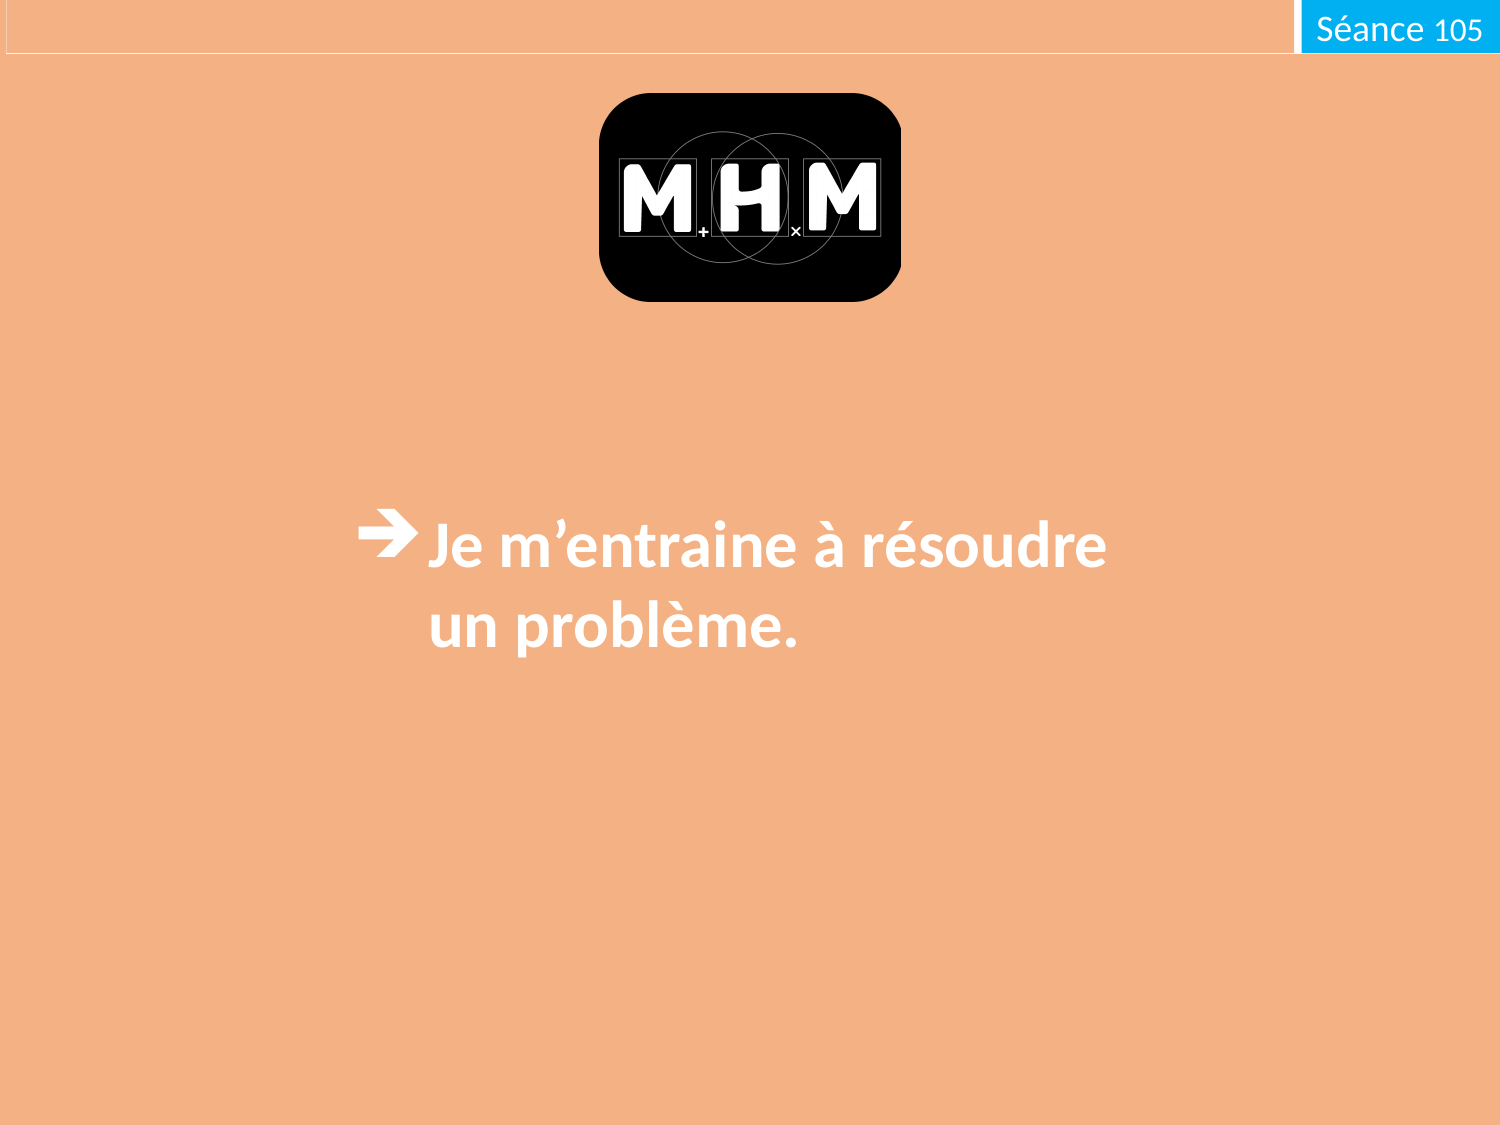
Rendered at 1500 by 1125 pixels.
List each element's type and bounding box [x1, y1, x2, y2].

text_box [0, 54, 1500, 1125]
